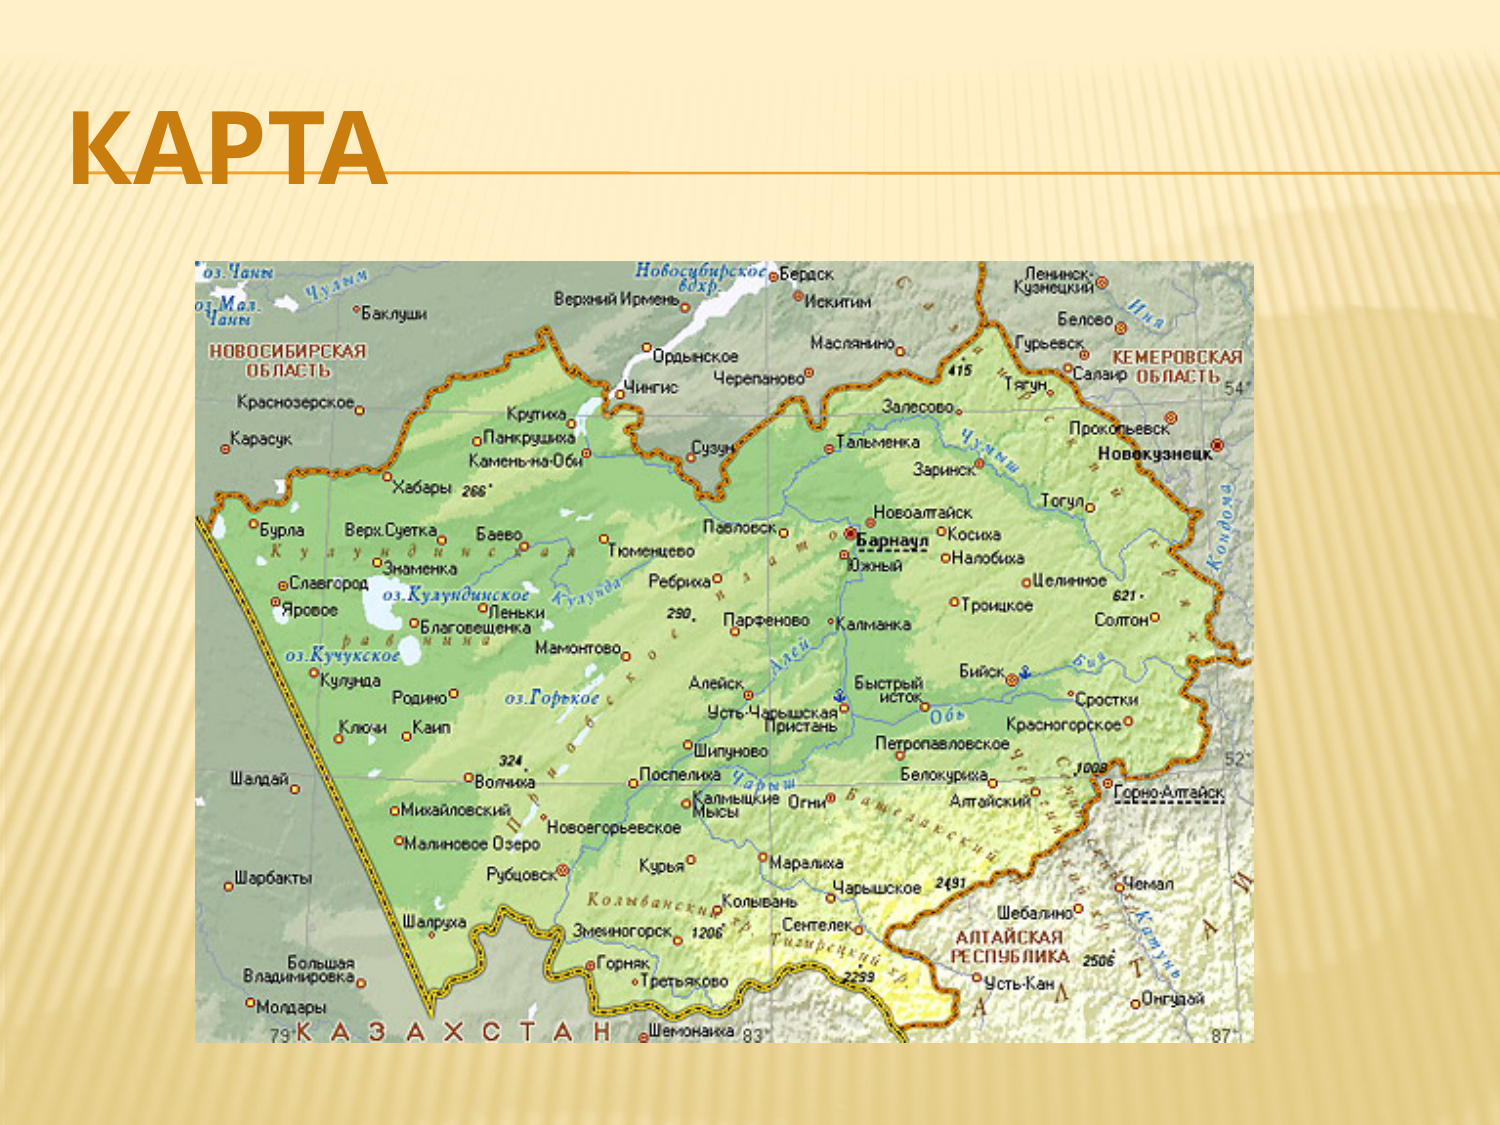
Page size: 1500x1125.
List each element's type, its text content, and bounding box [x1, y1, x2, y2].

title Карта [50, 75, 1475, 213]
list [195, 261, 1255, 1044]
